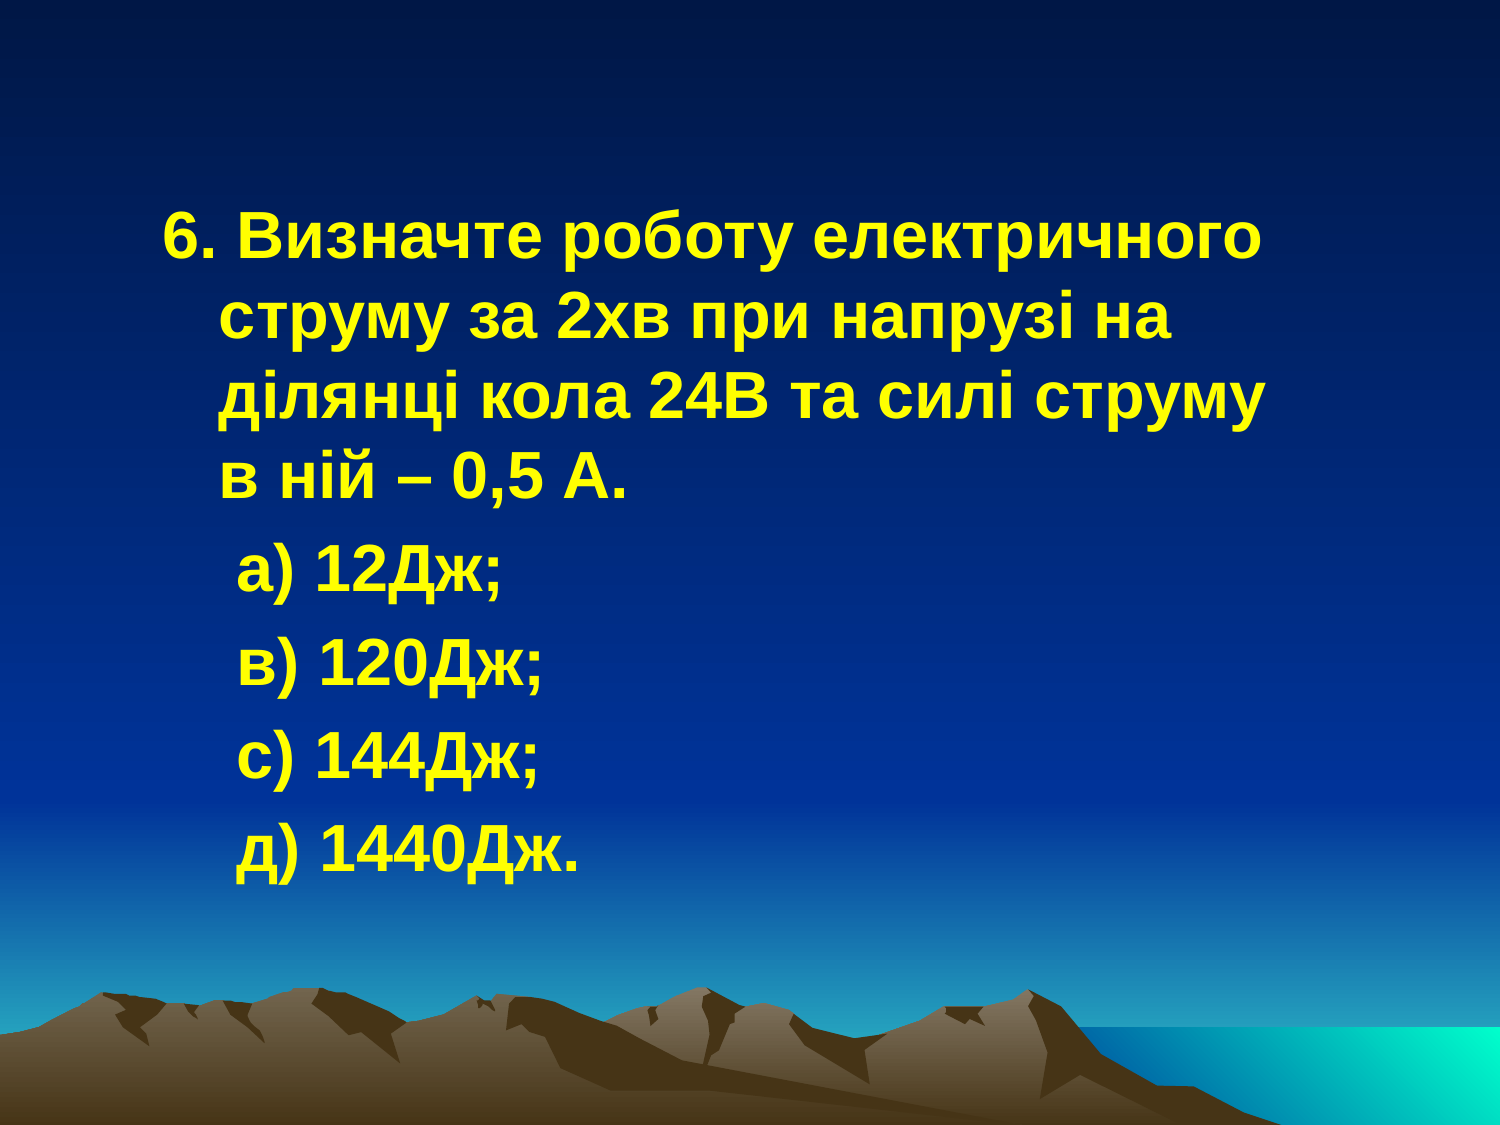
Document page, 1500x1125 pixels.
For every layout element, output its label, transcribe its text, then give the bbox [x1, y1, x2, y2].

list 6. Визначте роботу електричного струму за 2хв при напрузі на ділянці кола 24В та силі струму в ній – 0,5 А. а) 12Дж; в) 120Дж; с) 144Дж; д) 1440Дж. [147, 184, 1329, 882]
